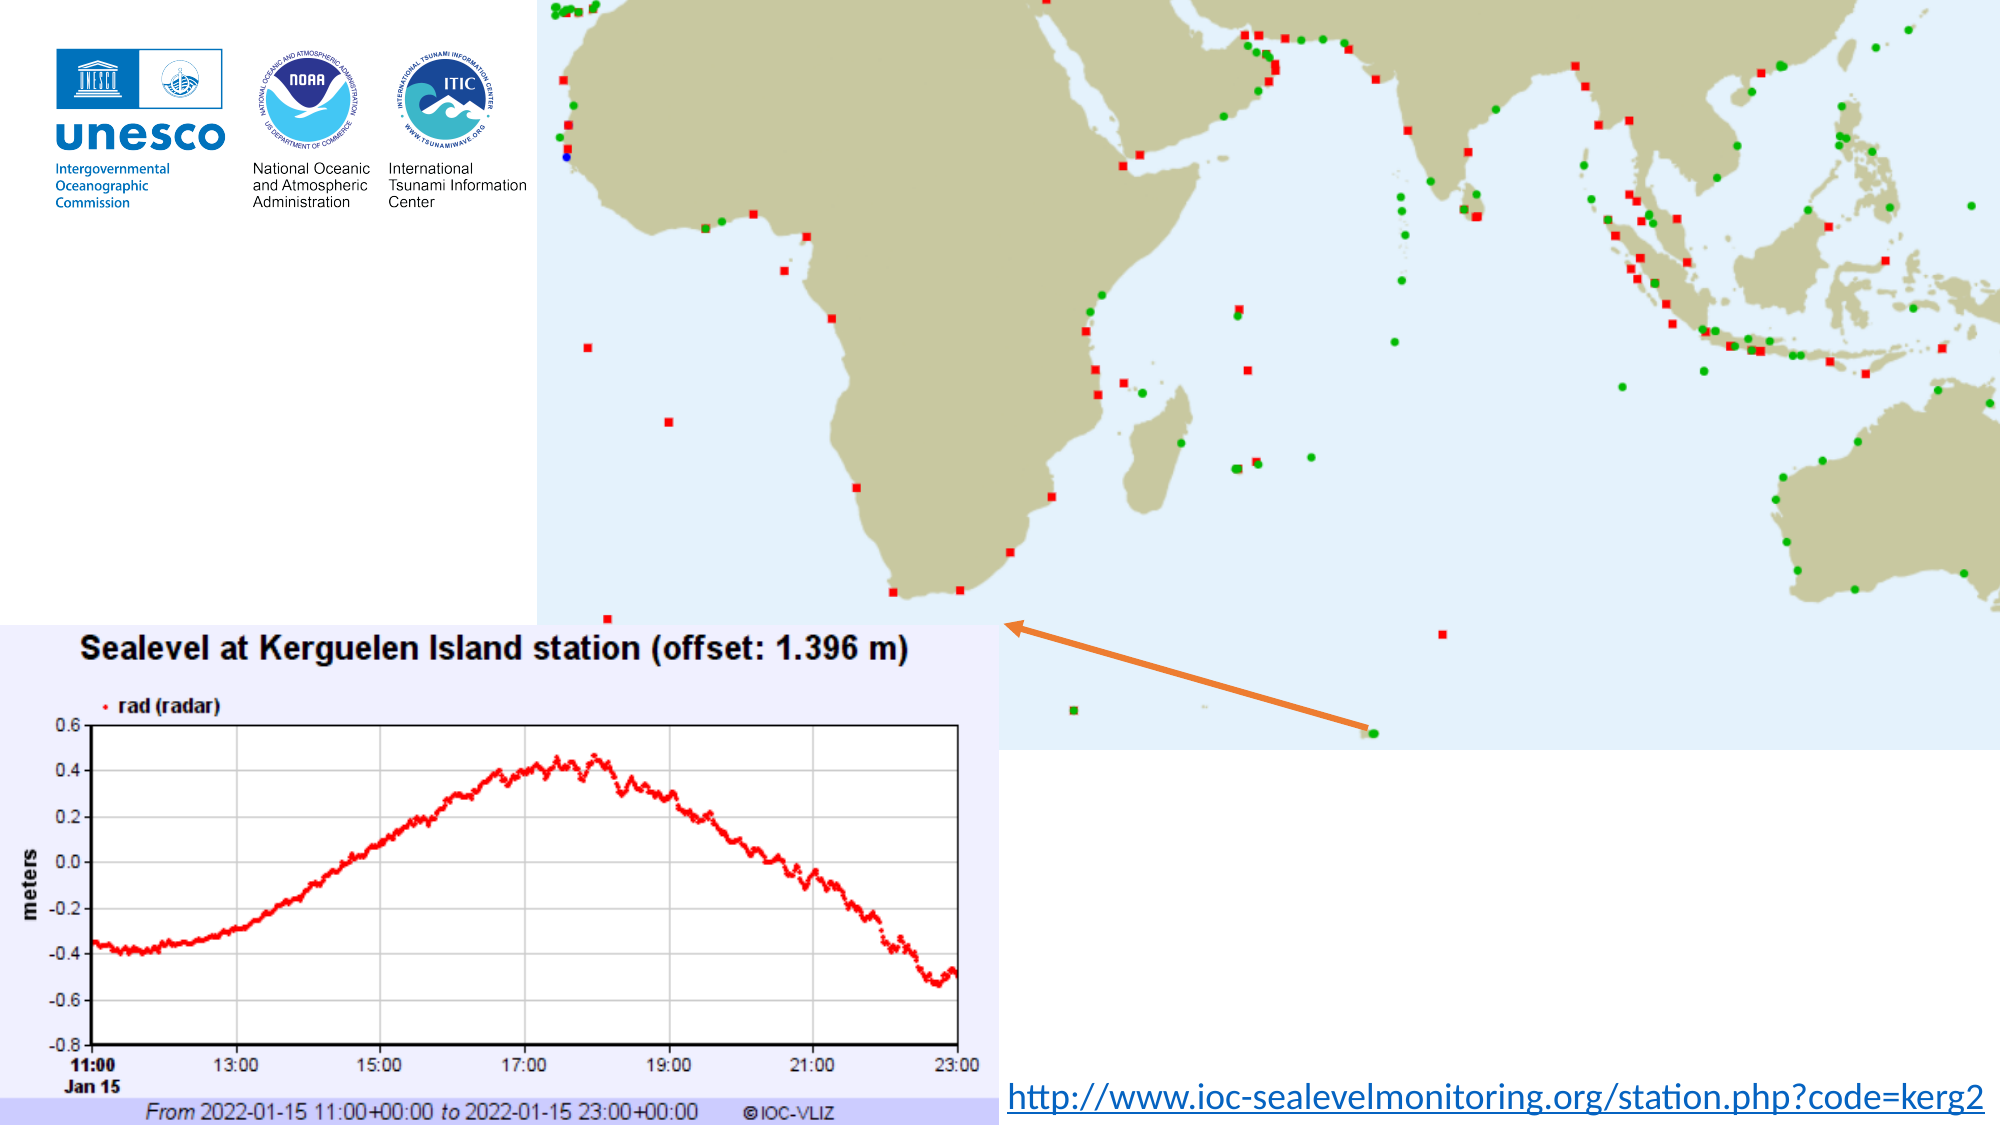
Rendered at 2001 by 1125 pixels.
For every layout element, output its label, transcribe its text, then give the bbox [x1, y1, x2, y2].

picture [0, 0, 2000, 1125]
picture [43, 35, 527, 221]
text_box http://www.ioc-sealevelmonitoring.org/station.php?code=kerg2 [999, 1064, 2000, 1125]
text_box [1003, 623, 1368, 729]
